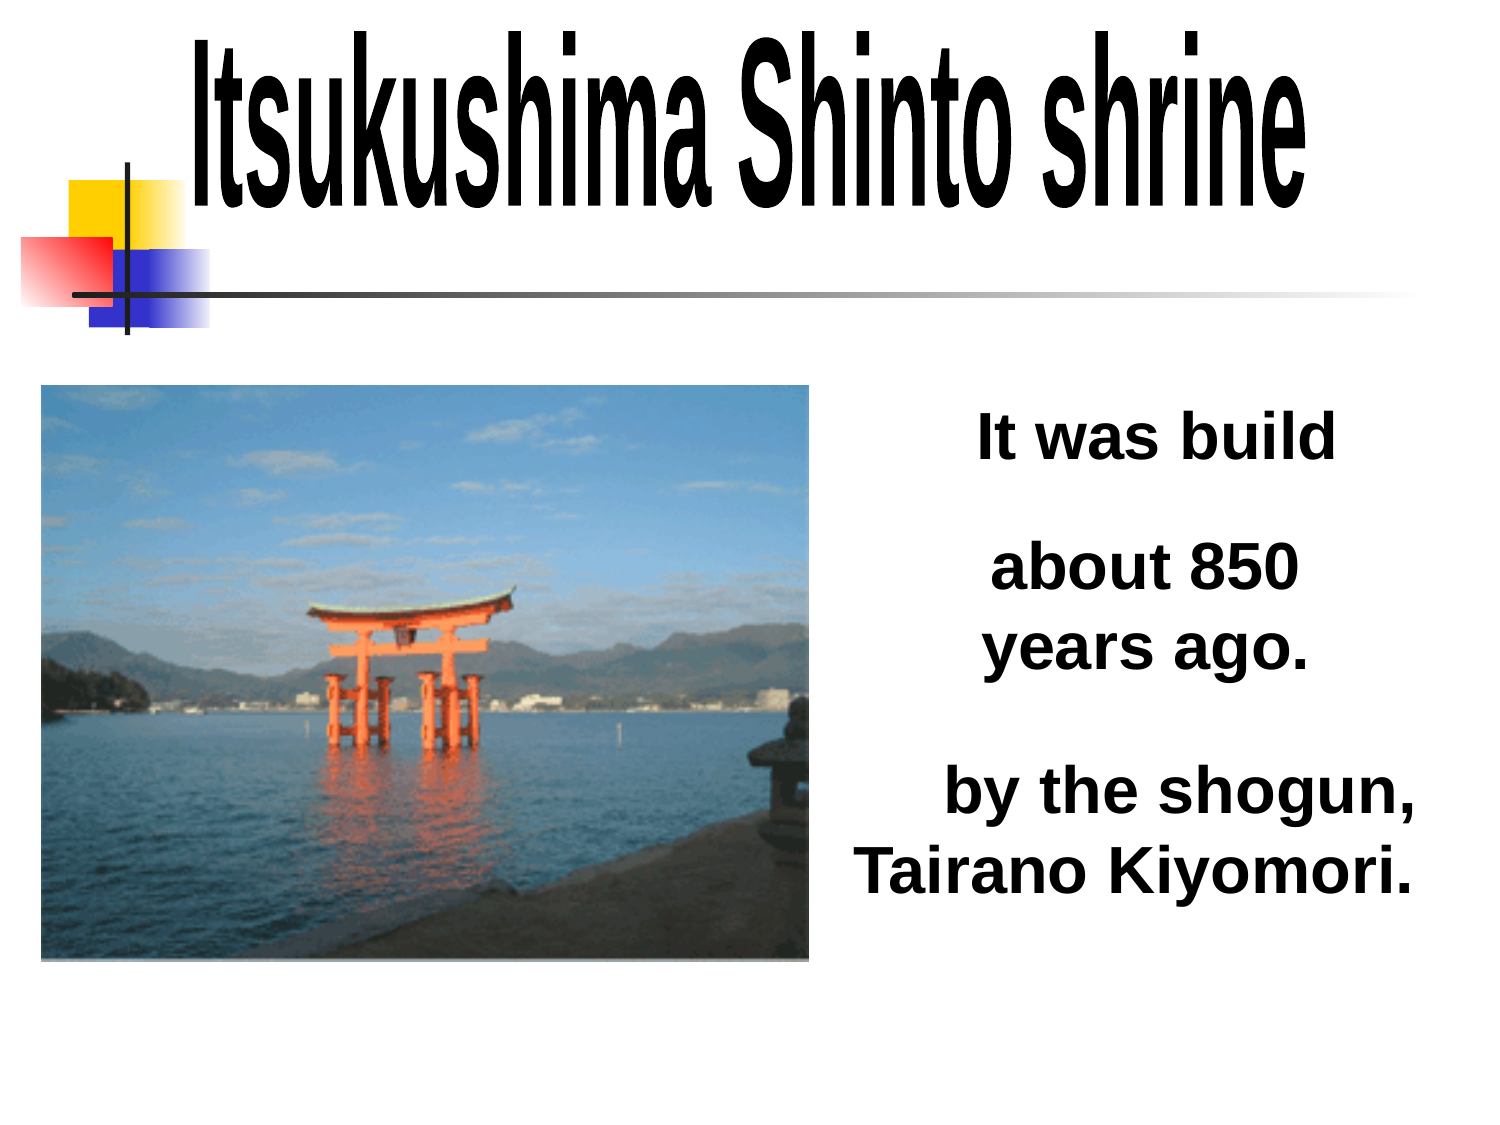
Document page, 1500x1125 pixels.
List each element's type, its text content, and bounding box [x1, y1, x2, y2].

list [40, 385, 810, 962]
text_box by the shogun, Tairano Kiyomori. [832, 739, 1436, 915]
text_box It was build [856, 385, 1459, 480]
text_box about 850 years ago. [915, 515, 1376, 690]
